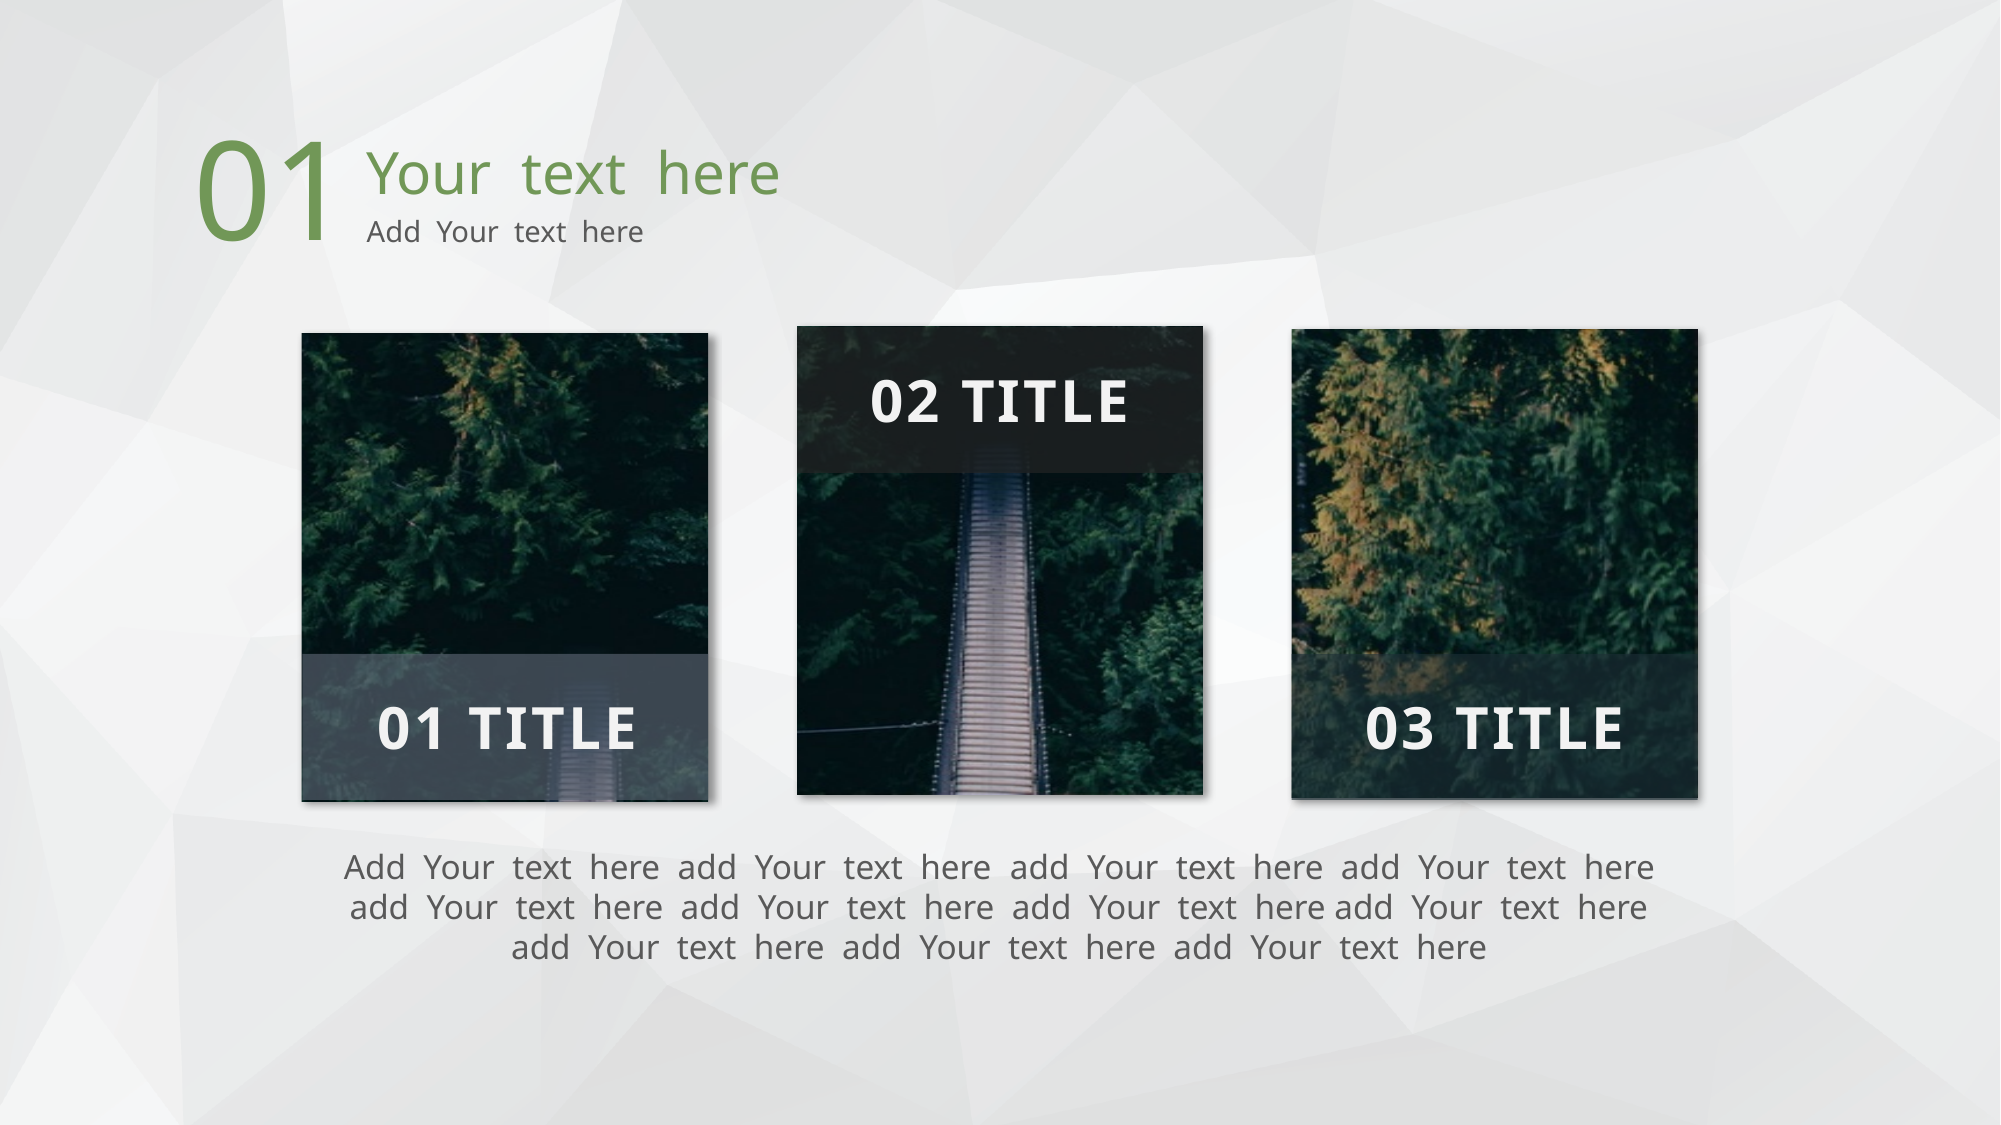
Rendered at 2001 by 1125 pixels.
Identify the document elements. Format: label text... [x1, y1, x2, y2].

text_box Add Your text here add Your text here add Your text here add Your text here add Your text here add Your text here add Your text here add Your text here add Your text here add Your text here add Your text here [302, 839, 1698, 1014]
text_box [179, 95, 819, 278]
picture [0, 0, 2001, 1125]
